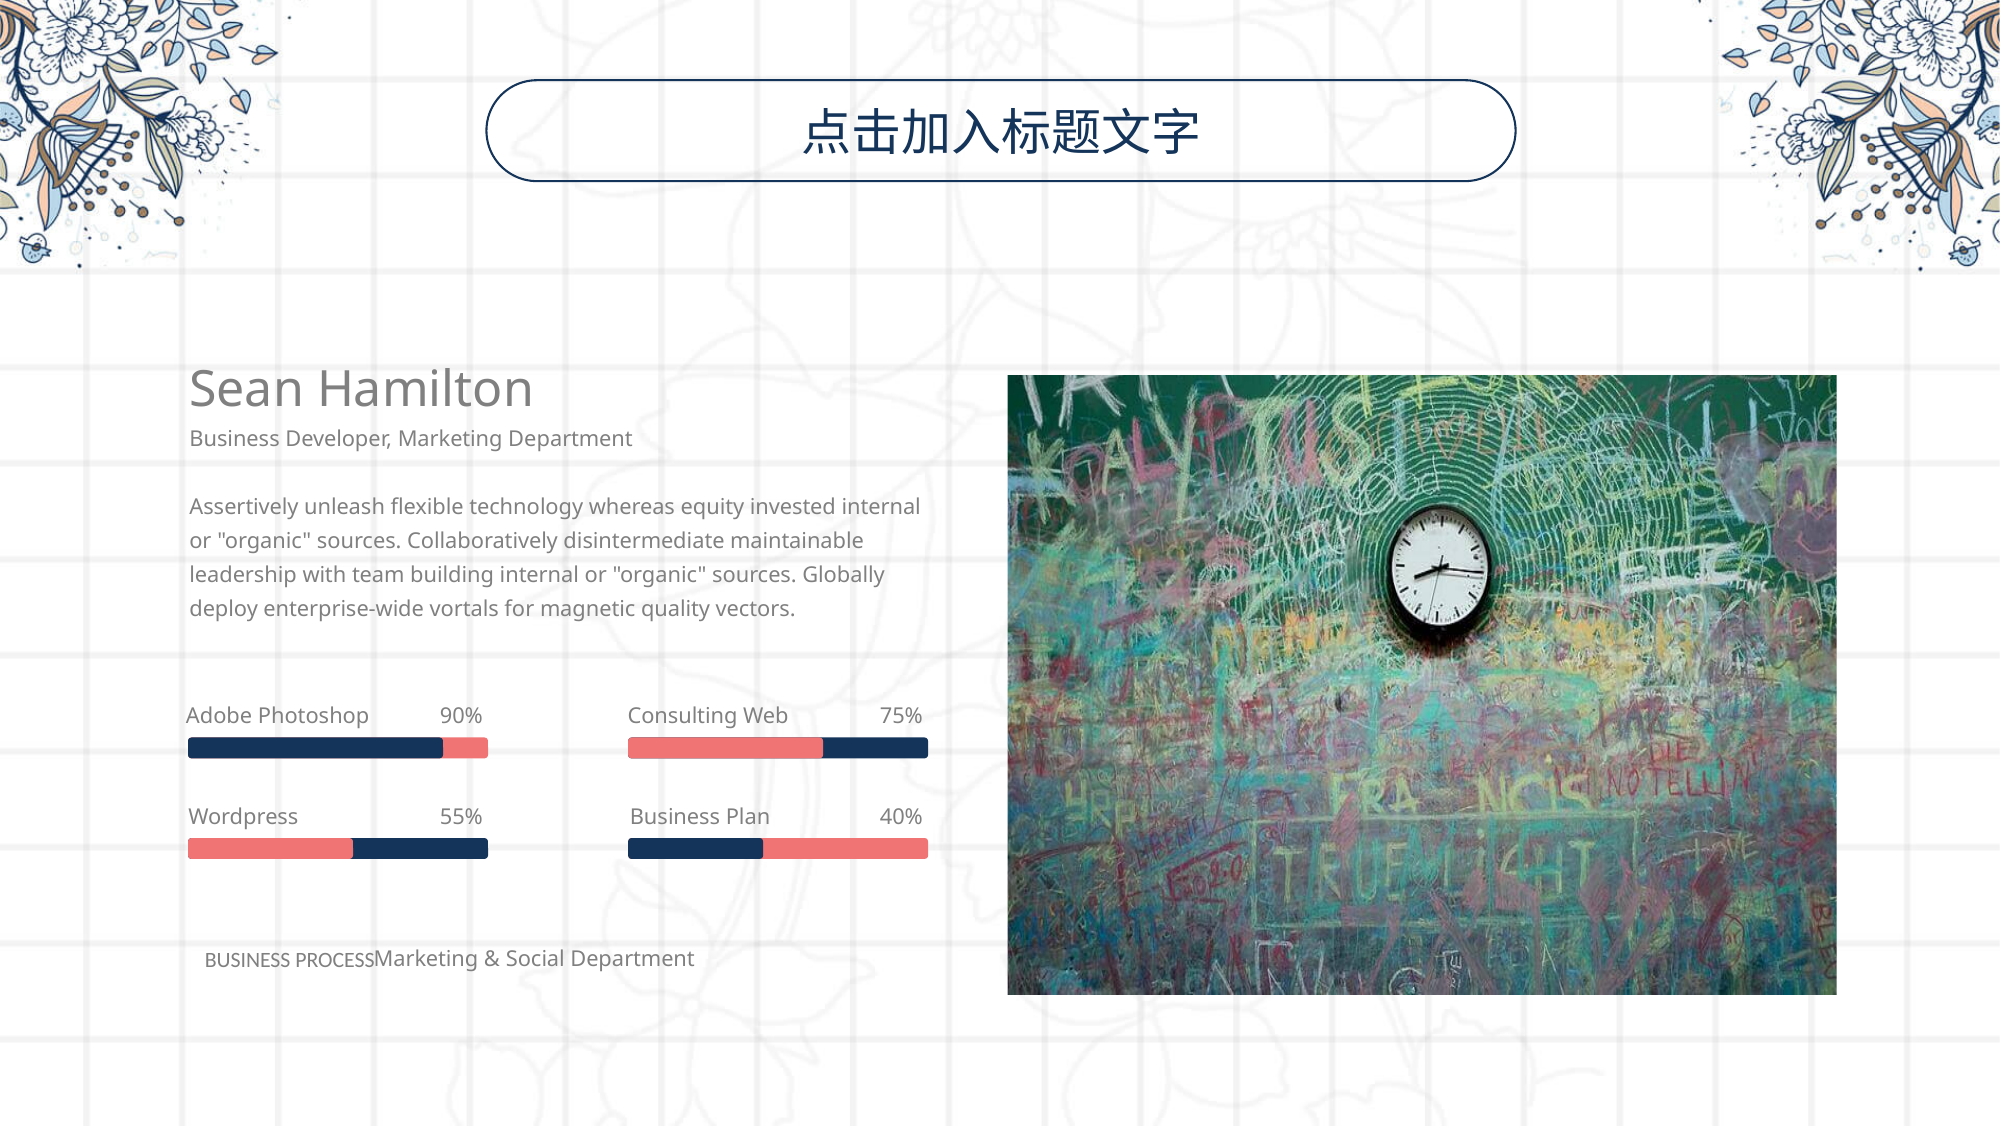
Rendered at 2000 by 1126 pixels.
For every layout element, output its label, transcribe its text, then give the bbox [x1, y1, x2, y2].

picture [0, 0, 2000, 1126]
text_box [185, 835, 356, 862]
text_box [626, 735, 826, 761]
text_box [185, 735, 446, 761]
text_box Business Plan [614, 794, 786, 836]
text_box 40% [864, 794, 938, 836]
text_box 55% [424, 794, 498, 836]
text_box Adobe Photoshop [171, 694, 385, 736]
text_box [626, 835, 766, 862]
text_box [822, 735, 931, 761]
text_box 75% [864, 694, 938, 736]
text_box Sean Hamilton Business Developer, Marketing Department Assertively unleash flexible technology whereas equity invested internal or "organic" sources. Collaboratively disintermediate maintainable leadership with team building internal or "organic" sources. Globally deploy enterprise-wide vortals for magnetic quality vectors. [174, 331, 939, 629]
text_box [428, 79, 1574, 182]
text_box BUSINESS PROCESS [190, 938, 390, 980]
text_box 90% [424, 694, 498, 736]
text_box [337, 835, 491, 862]
text_box Marketing & Social Department [358, 937, 711, 979]
text_box [749, 835, 931, 862]
text_box Consulting Web [612, 694, 804, 736]
text_box [1006, 373, 1839, 997]
text_box [442, 736, 491, 761]
text_box Wordpress [173, 794, 314, 836]
